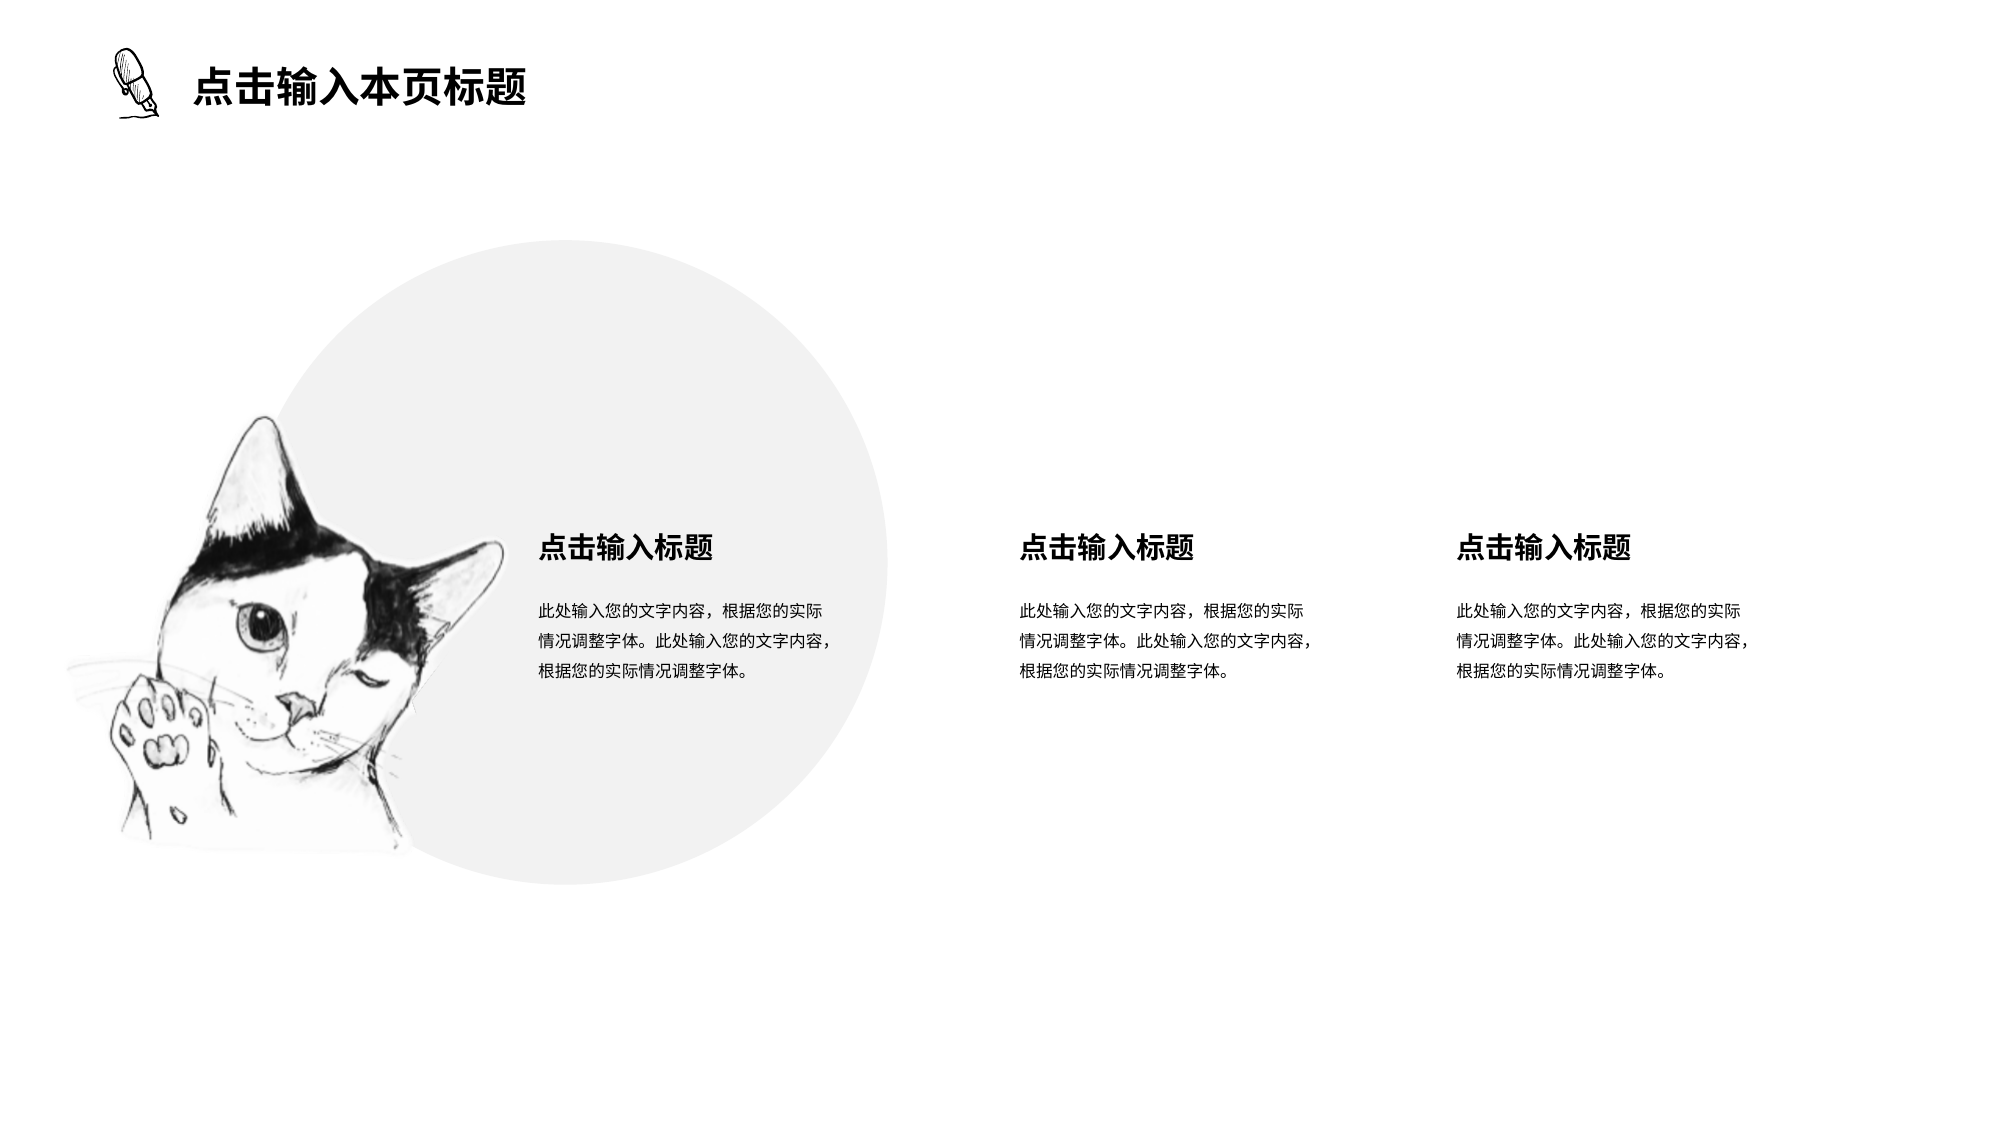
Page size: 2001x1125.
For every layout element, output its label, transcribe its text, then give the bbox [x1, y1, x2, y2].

text_box 此处输入您的文字内容，根据您的实际情况调整字体。此处输入您的文字内容，根据您的实际情况调整字体。 [1441, 583, 1772, 689]
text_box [111, 47, 160, 119]
text_box 点击输入标题 [524, 521, 805, 572]
text_box 此处输入您的文字内容，根据您的实际情况调整字体。此处输入您的文字内容，根据您的实际情况调整字体。 [1004, 583, 1335, 689]
text_box 点击输入本页标题 [178, 53, 676, 118]
text_box 点击输入标题 [1441, 521, 1723, 572]
text_box [289, 239, 889, 886]
picture [51, 393, 524, 877]
text_box 此处输入您的文字内容，根据您的实际情况调整字体。此处输入您的文字内容，根据您的实际情况调整字体。 [524, 583, 854, 689]
text_box 点击输入标题 [1004, 521, 1286, 572]
